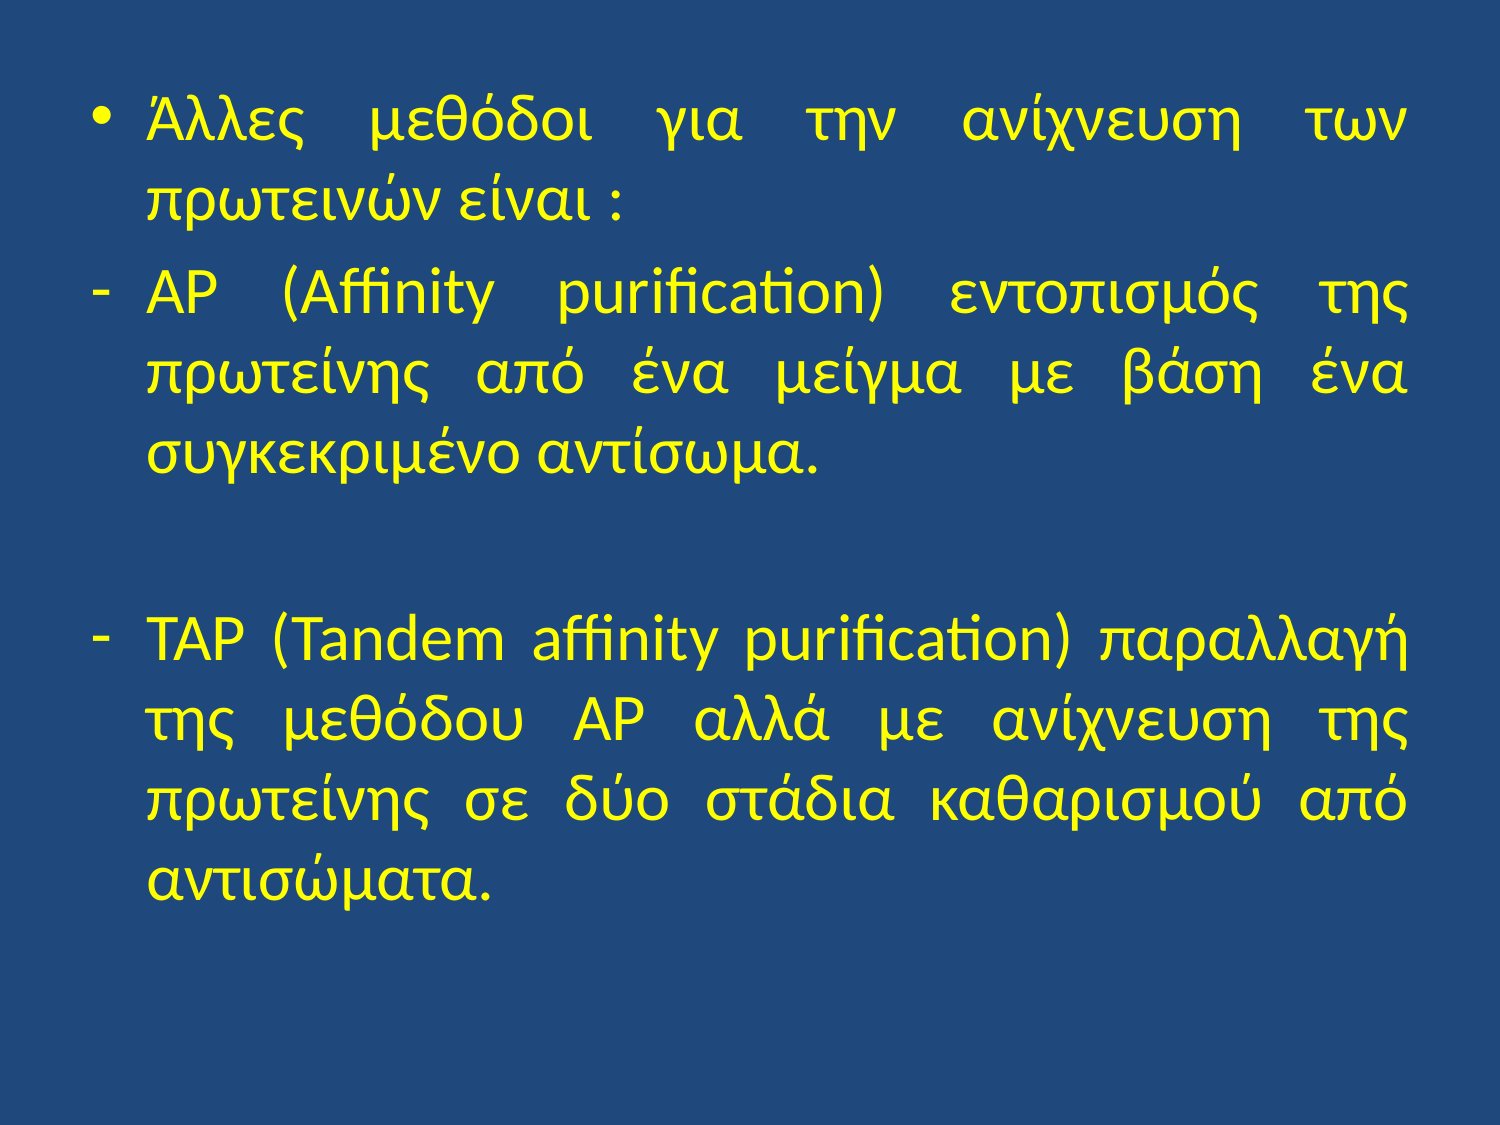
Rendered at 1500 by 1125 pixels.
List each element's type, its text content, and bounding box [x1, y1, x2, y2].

list Άλλες μεθόδοι για την ανίχνευση των πρωτεινών είναι : AP (Affinity purification) εντοπισμός της πρωτείνης από ένα μείγμα με βάση ένα συγκεκριμένο αντίσωμα. TAP (Tandem affinity purification) παραλλαγή της μεθόδου AP αλλά με ανίχνευση της πρωτείνης σε δύο στάδια καθαρισμού από αντισώματα. [75, 66, 1425, 1005]
